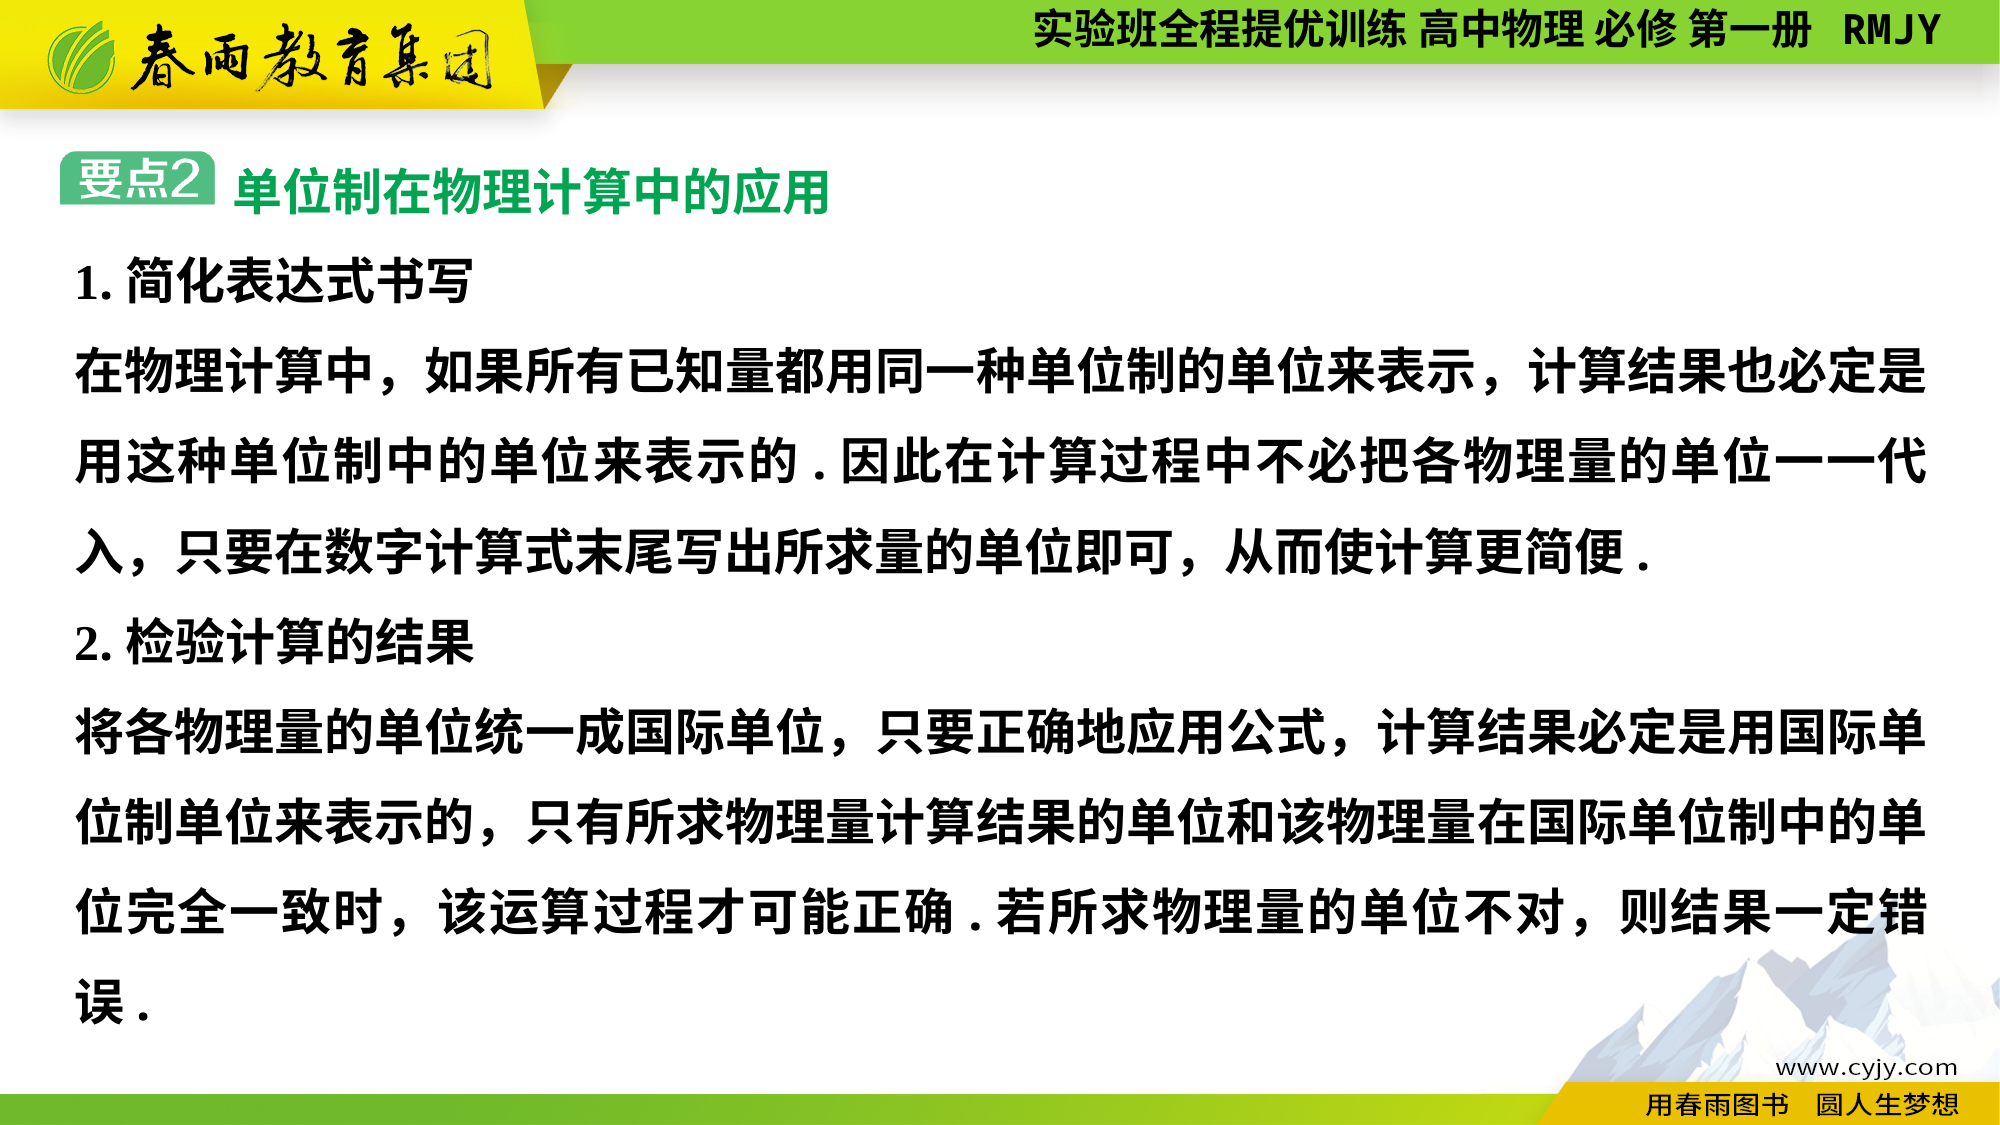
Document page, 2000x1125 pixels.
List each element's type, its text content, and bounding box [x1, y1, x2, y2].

picture [0, 0, 2000, 1125]
list 单位制在物理计算中的应用 1.简化表达式书写 在物理计算中，如果所有已知量都用同一种单位制的单位来表示，计算结果也必定是用这种单位制中的单位来表示的.因此在计算过程中不必把各物理量的单位一一代入，只要在数字计算式末尾写出所求量的单位即可，从而使计算更简便. 2.检验计算的结果 将各物理量的单位统一成国际单位，只要正确地应用公式，计算结果必定是用国际单位制单位来表示的，只有所求物理量计算结果的单位和该物理量在国际单位制中的单位完全一致时，该运算过程才可能正确.若所求物理量的单位不对，则结果一定错误. [59, 122, 1944, 1035]
